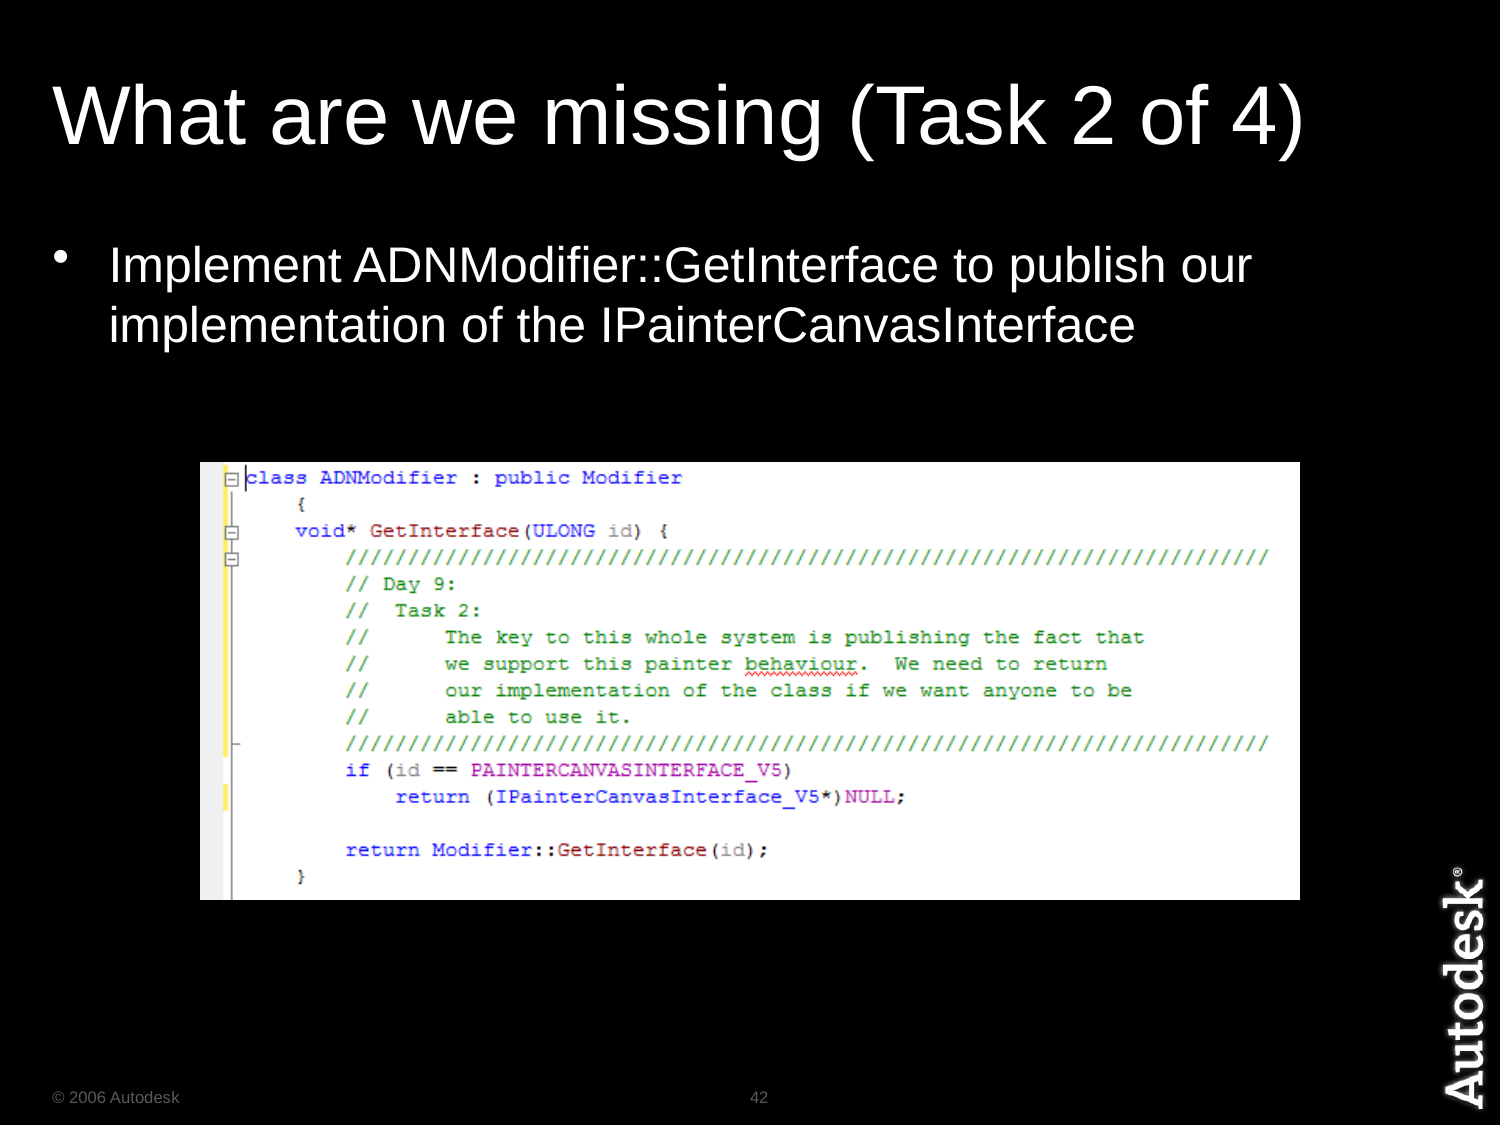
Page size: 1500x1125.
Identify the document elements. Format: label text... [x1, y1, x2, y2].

list Implement ADNModifier::GetInterface to publish our implementation of the IPainterCanvasInterface [52, 231, 1401, 1073]
title What are we missing (Task 2 of 4) [52, 22, 1401, 211]
picture [199, 462, 1301, 901]
picture [1402, 0, 1500, 1125]
